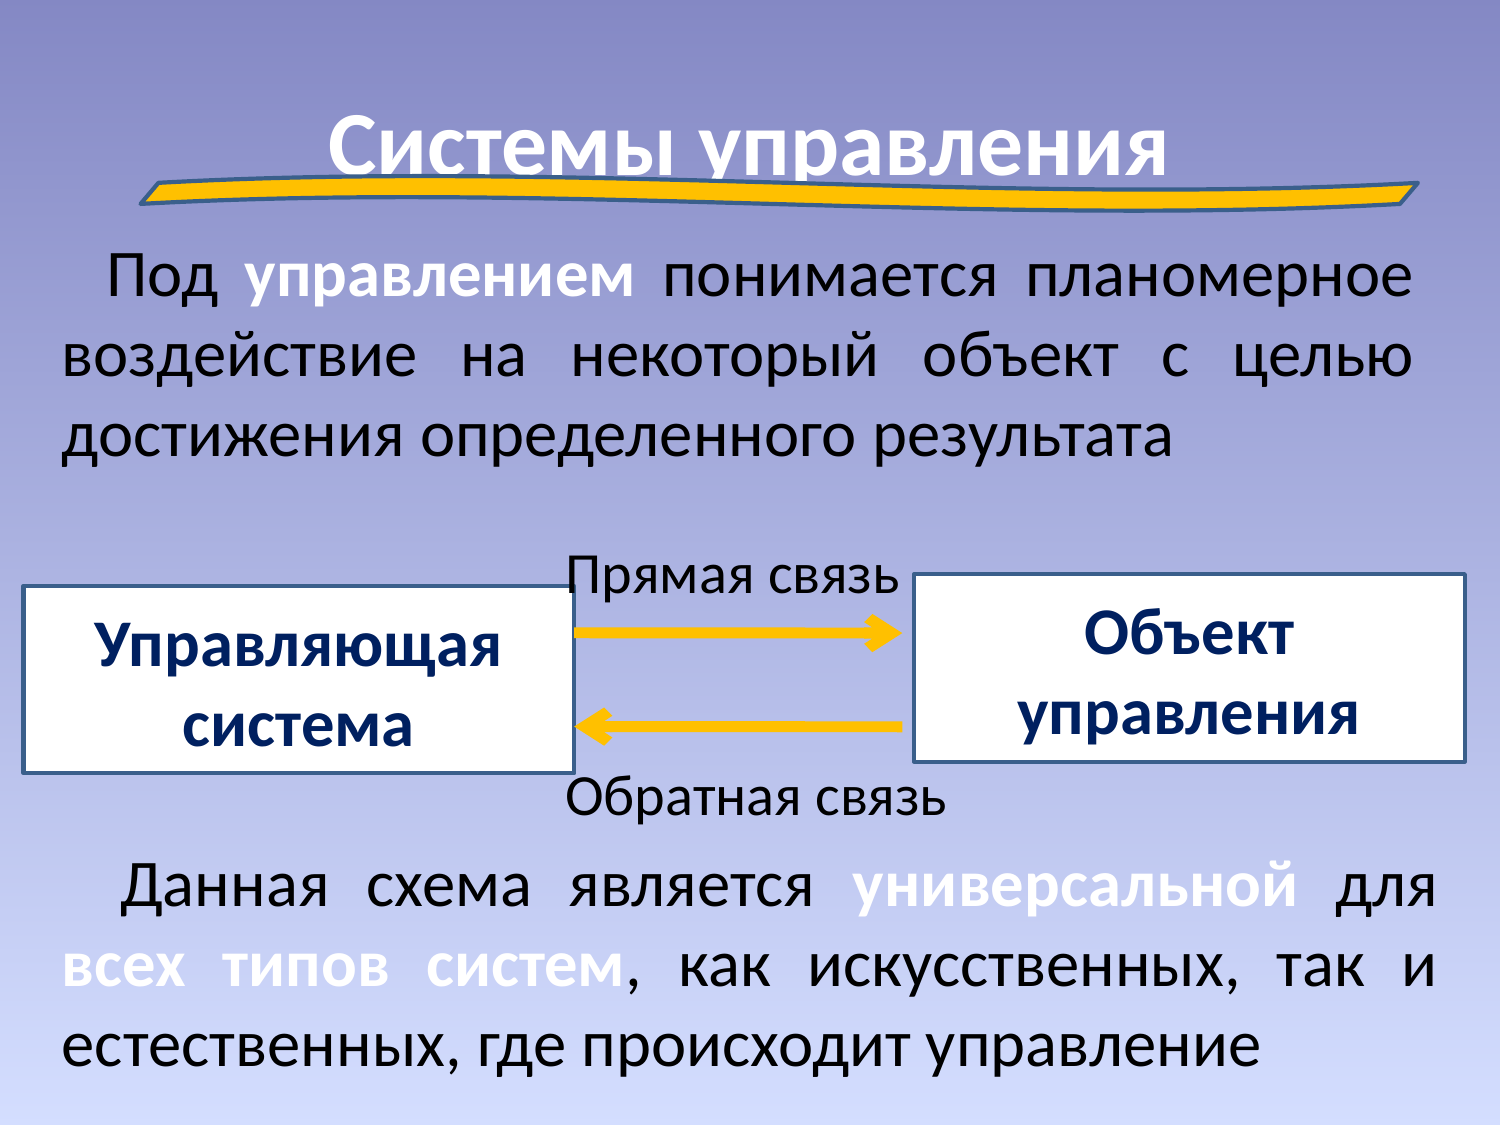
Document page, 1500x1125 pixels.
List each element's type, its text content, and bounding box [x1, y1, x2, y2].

text_box Управляющая система [21, 584, 576, 775]
text_box Обратная связь [550, 750, 985, 831]
text_box [138, 173, 1420, 213]
text_box Данная схема является универсальной для всех типов систем, как искусственных, так и естественных, где происходит управление [46, 831, 1454, 1087]
text_box Под управлением понимается планомерное воздействие на некоторый объект с целью достижения определенного результата [46, 222, 1430, 478]
text_box Прямая связь [550, 527, 961, 613]
text_box Объект управления [912, 572, 1467, 764]
title Системы управления [75, 45, 1425, 222]
